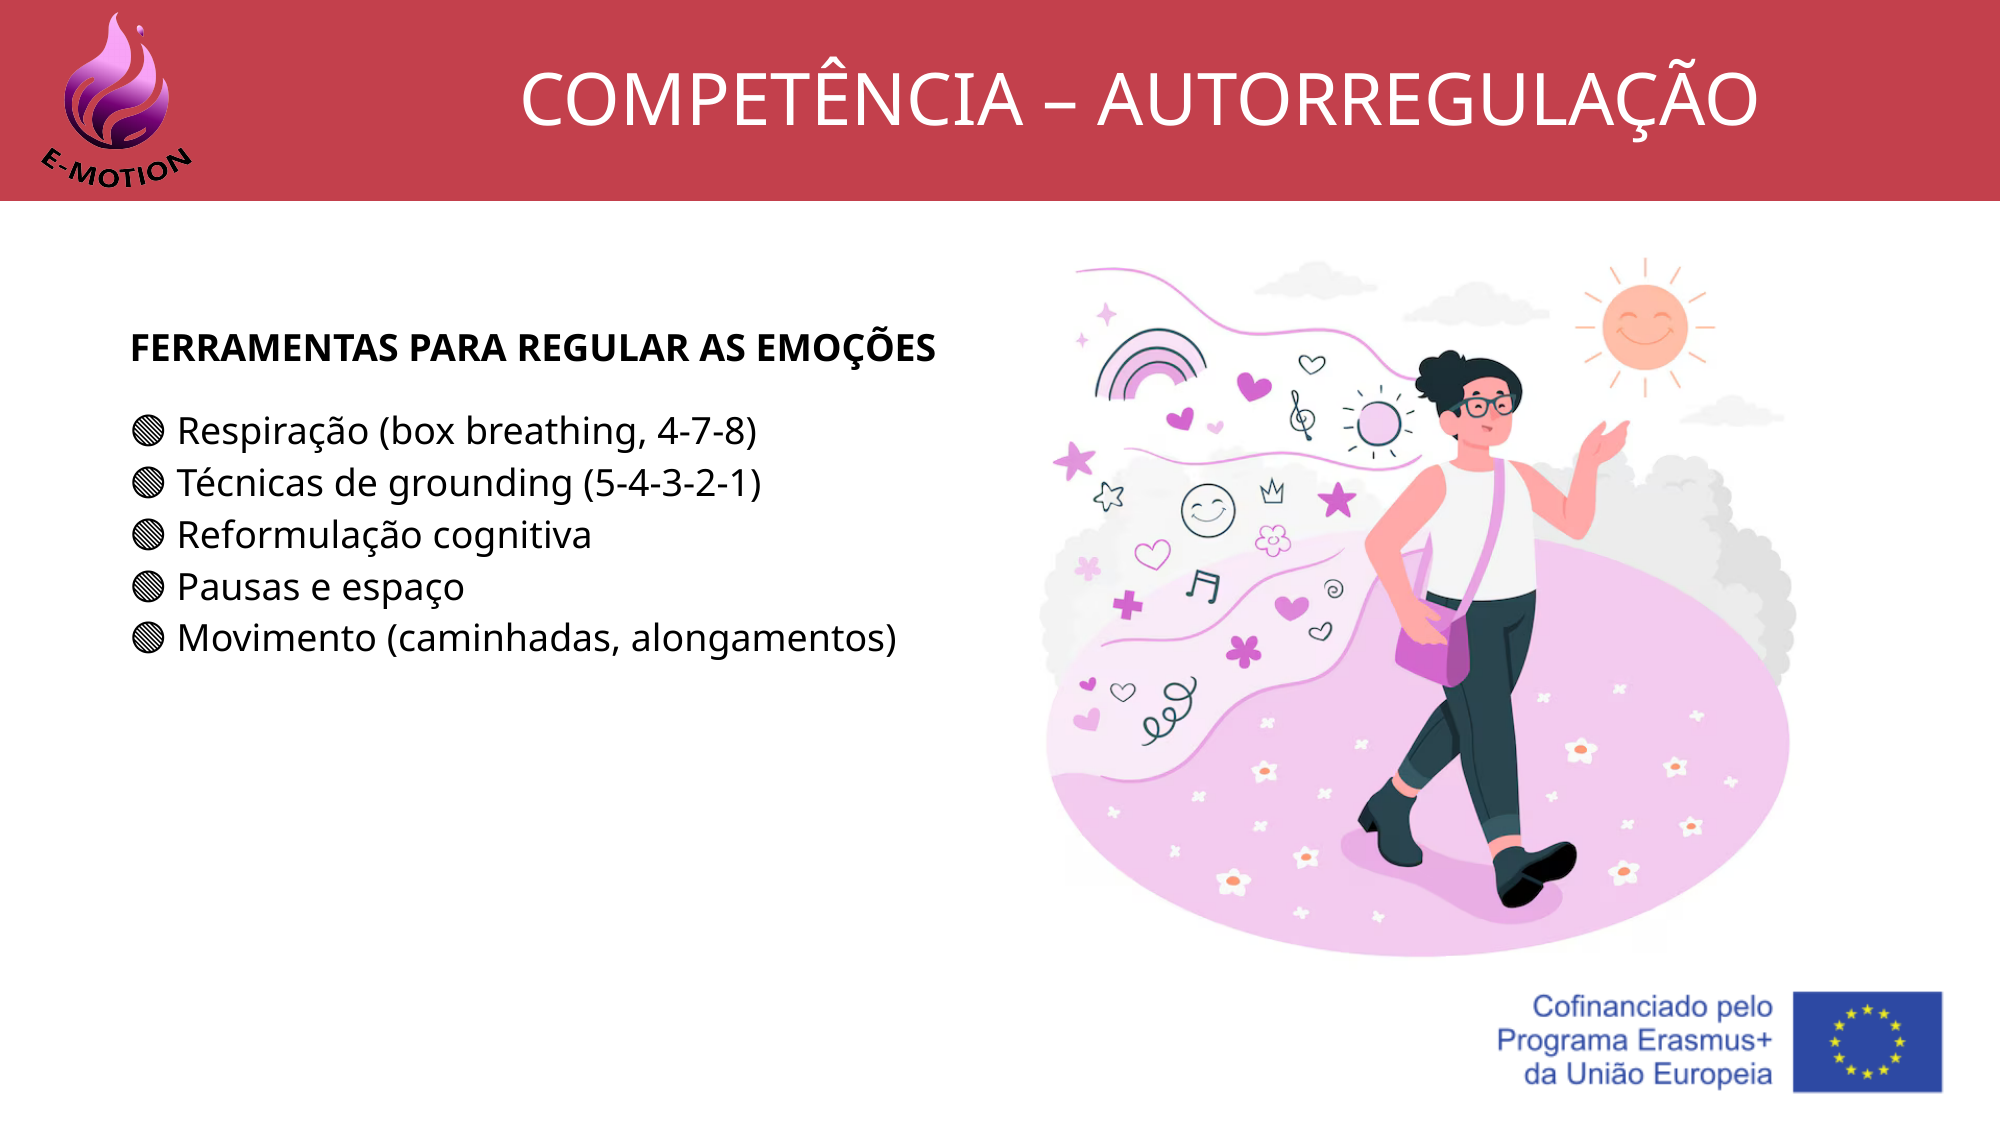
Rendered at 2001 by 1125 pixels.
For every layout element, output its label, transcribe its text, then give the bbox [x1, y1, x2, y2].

text_box COMPETÊNCIA – AUTORREGULAÇÃO [289, 55, 1778, 207]
picture [0, 0, 253, 247]
picture [1032, 218, 2000, 1125]
text_box FERRAMENTAS PARA REGULAR AS EMOÇÕES 🟢 Respiração (box breathing, 4-7-8) 🟢 Técnicas de grounding (5-4-3-2-1) 🟢 Reformulação cognitiva 🟢 Pausas e espaço 🟢 Movimento (caminhadas, alongamentos) [114, 310, 1027, 743]
